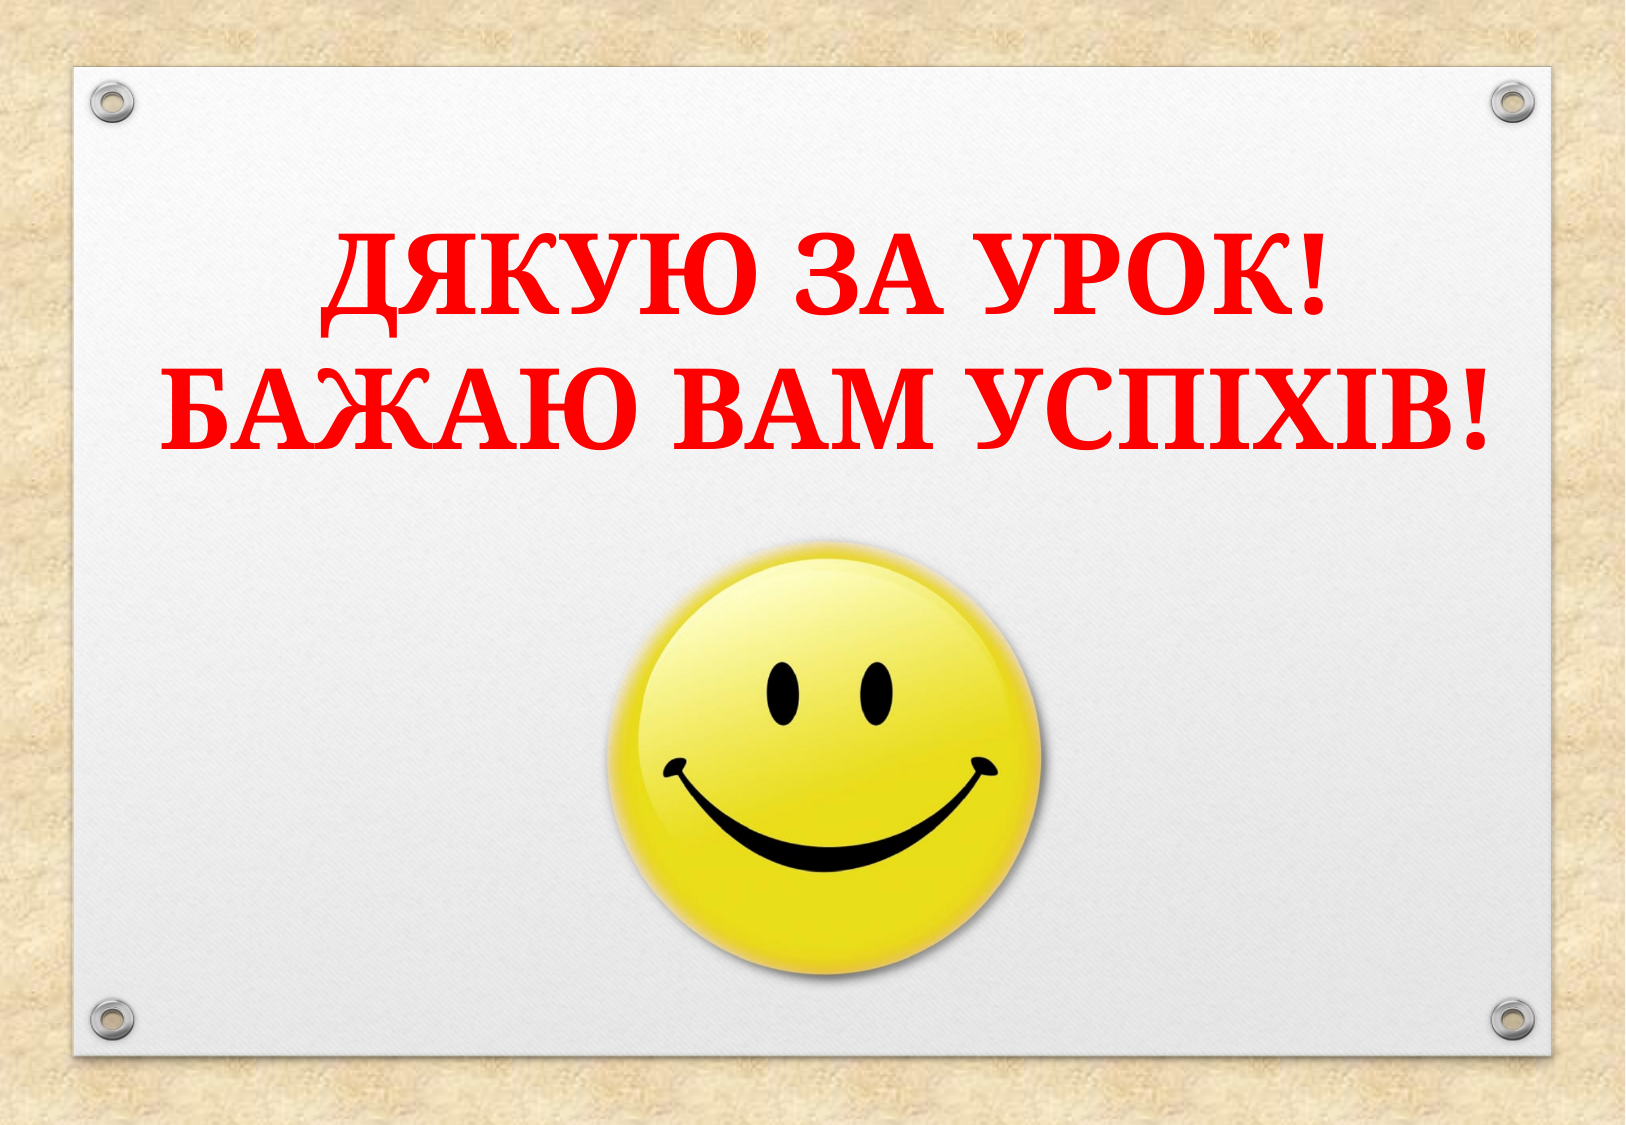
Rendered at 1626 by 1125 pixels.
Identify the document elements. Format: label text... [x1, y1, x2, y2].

text_box ДЯКУЮ ЗА УРОК! БАЖАЮ ВАМ УСПІХІВ! [142, 194, 1514, 480]
picture [0, 0, 1626, 1125]
